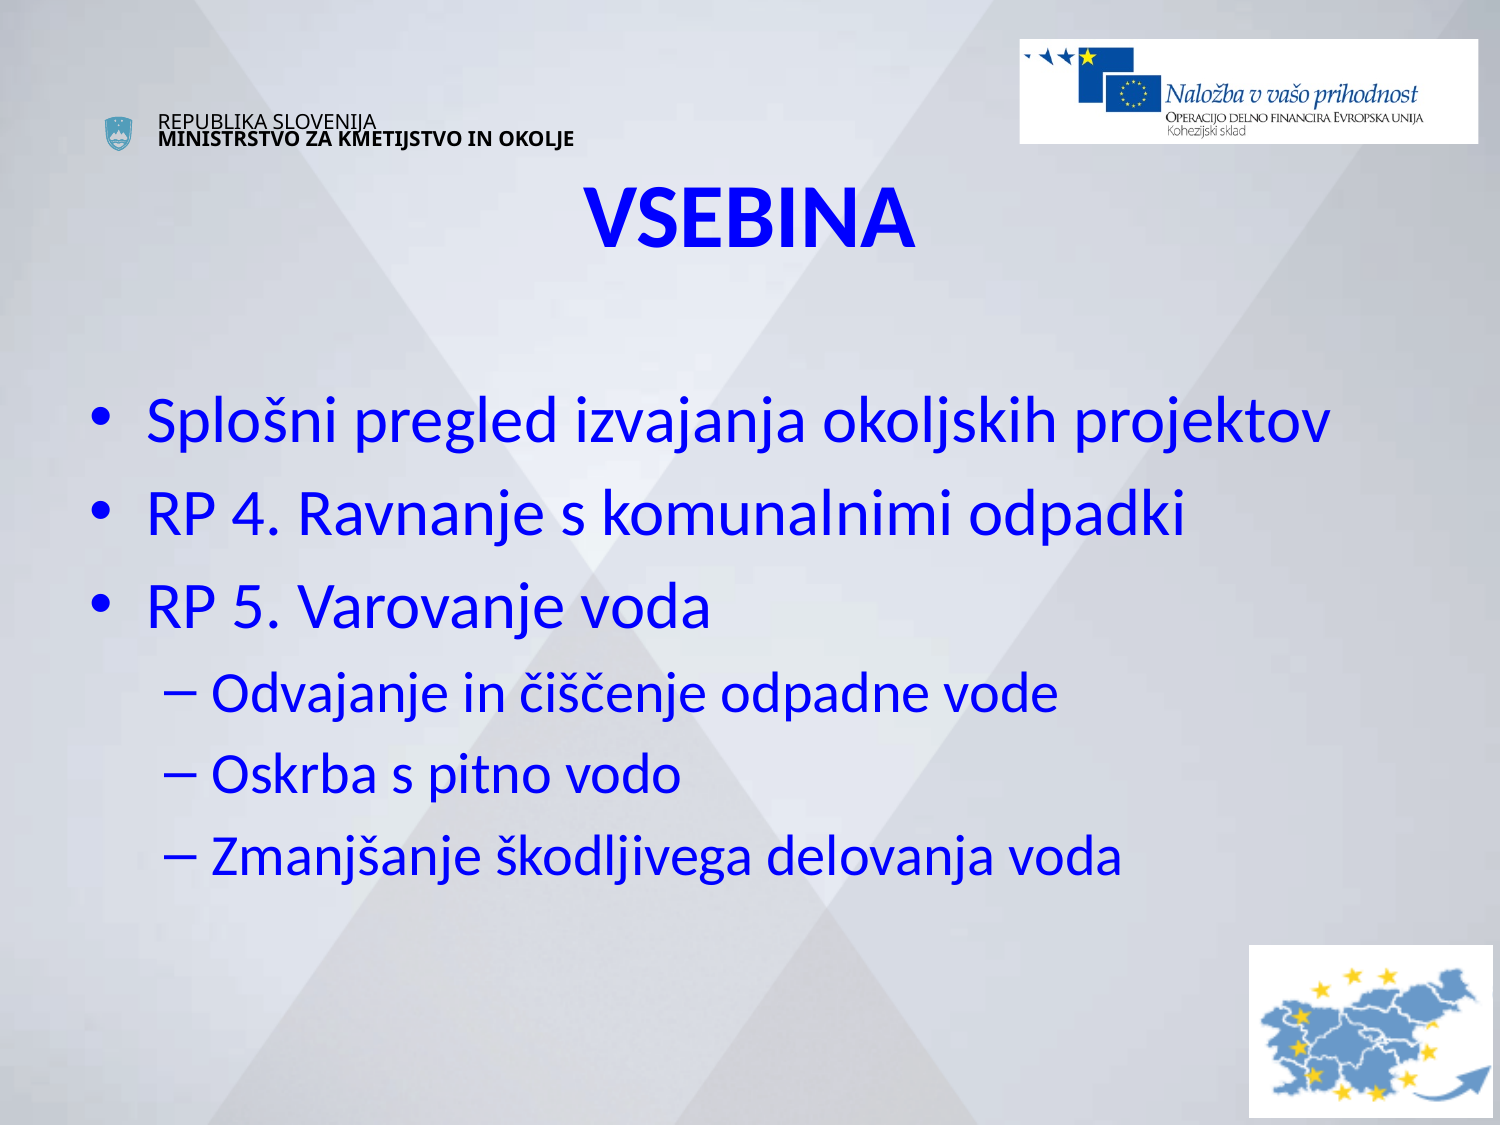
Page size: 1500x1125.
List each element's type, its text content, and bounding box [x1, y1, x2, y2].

text_box Splošni pregled izvajanja okoljskih projektov RP 4. Ravnanje s komunalnimi odpadki RP 5. Varovanje voda Odvajanje in čiščenje odpadne vode Oskrba s pitno vodo Zmanjšanje škodljivega delovanja voda [74, 368, 1425, 975]
picture [0, 0, 1500, 1125]
text_box VSEBINA [74, 155, 1425, 288]
